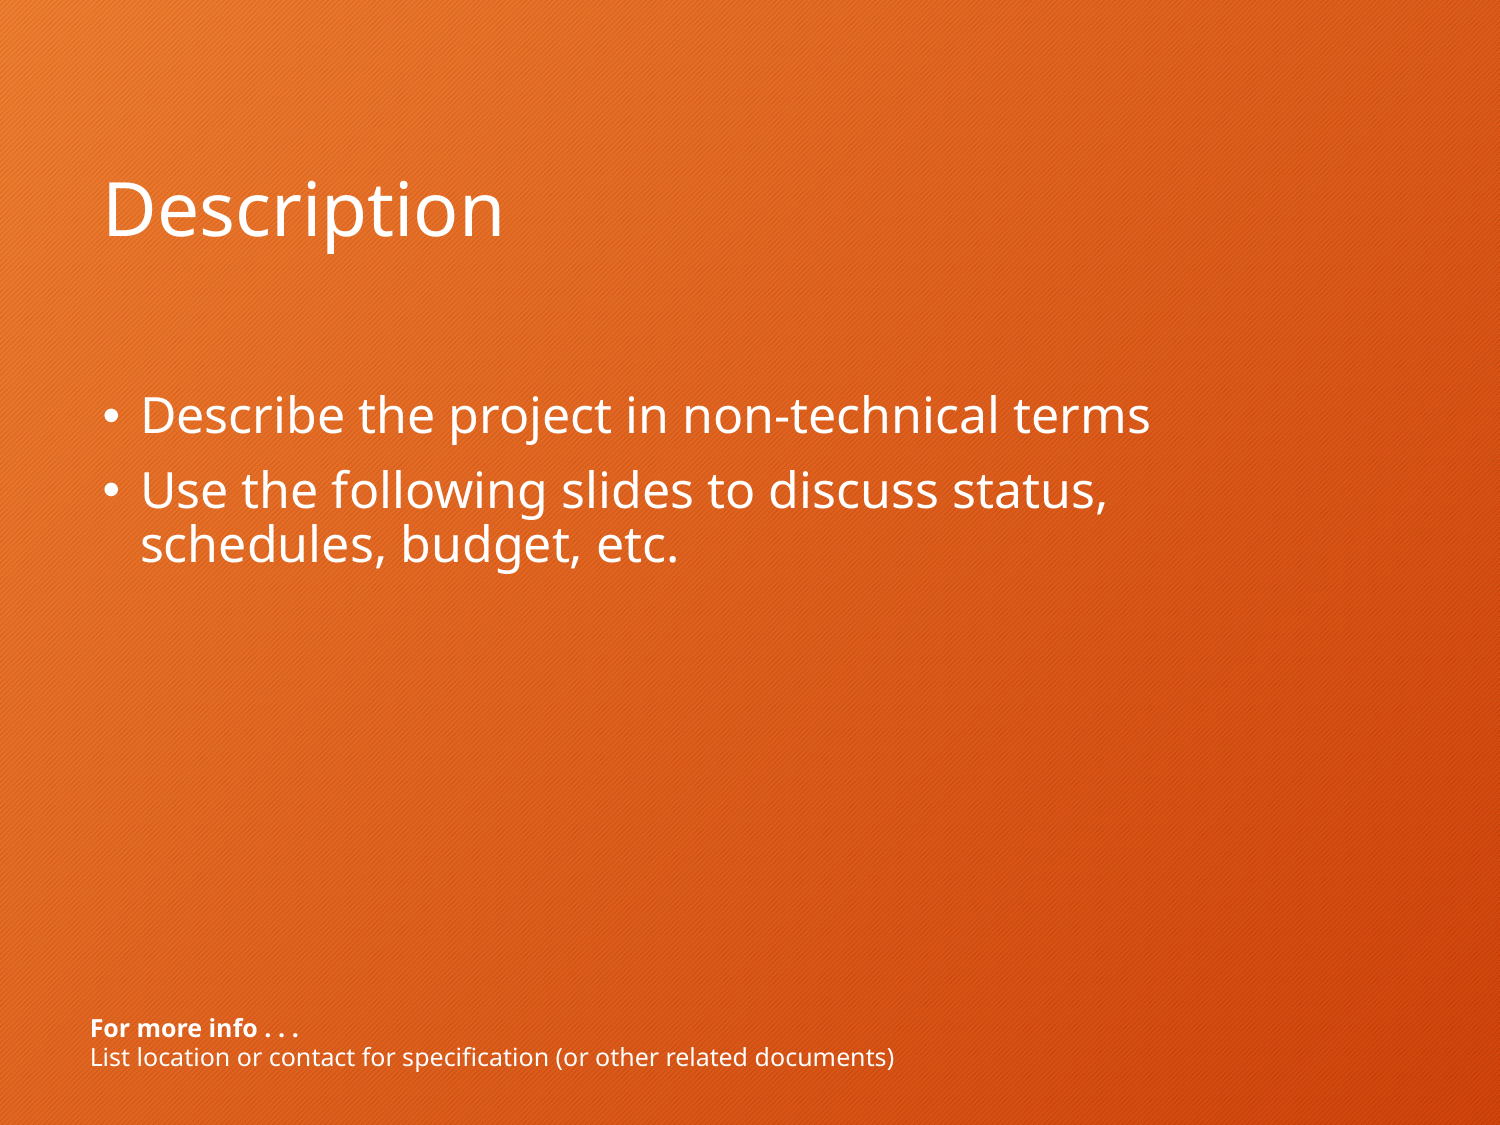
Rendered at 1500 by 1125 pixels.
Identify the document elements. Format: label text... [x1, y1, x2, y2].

title Description [87, 123, 1219, 301]
list Describe the project in non-technical terms Use the following slides to discuss status, schedules, budget, etc. [87, 383, 1218, 974]
text_box For more info . . . List location or contact for specification (or other related documents) [74, 1004, 1425, 1088]
